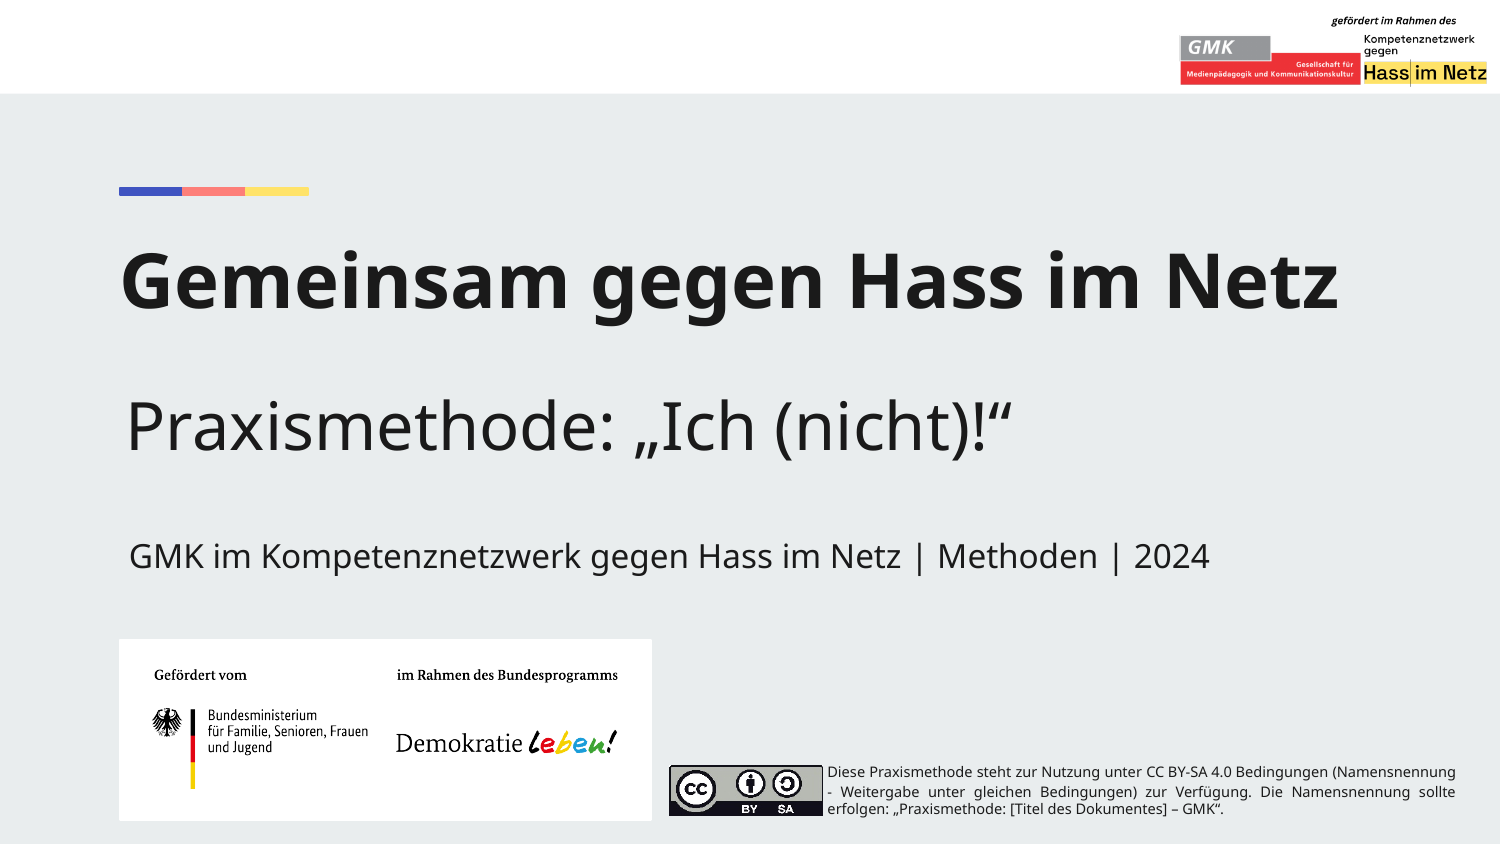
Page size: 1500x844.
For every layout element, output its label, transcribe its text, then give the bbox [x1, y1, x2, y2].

title Gemeinsam gegen Hass im Netz [119, 216, 1381, 340]
text_box Diese Praxismethode steht zur Nutzung unter CC BY-SA 4.0 Bedingungen (Namensnennung - Weitergabe unter gleichen Bedingungen) zur Verfügung. Die Namensnennung sollte erfolgen: „Praxismethode: [Titel des Dokumentes] – GMK“. [812, 755, 1472, 826]
text_box Praxismethode: „Ich (nicht)!“ [110, 368, 1381, 492]
subtitle GMK im Kompetenznetzwerk gegen Hass im Netz | Methoden | 2024 [91, 520, 1381, 610]
picture [669, 765, 823, 816]
picture [1177, 0, 1491, 94]
picture [118, 639, 651, 820]
